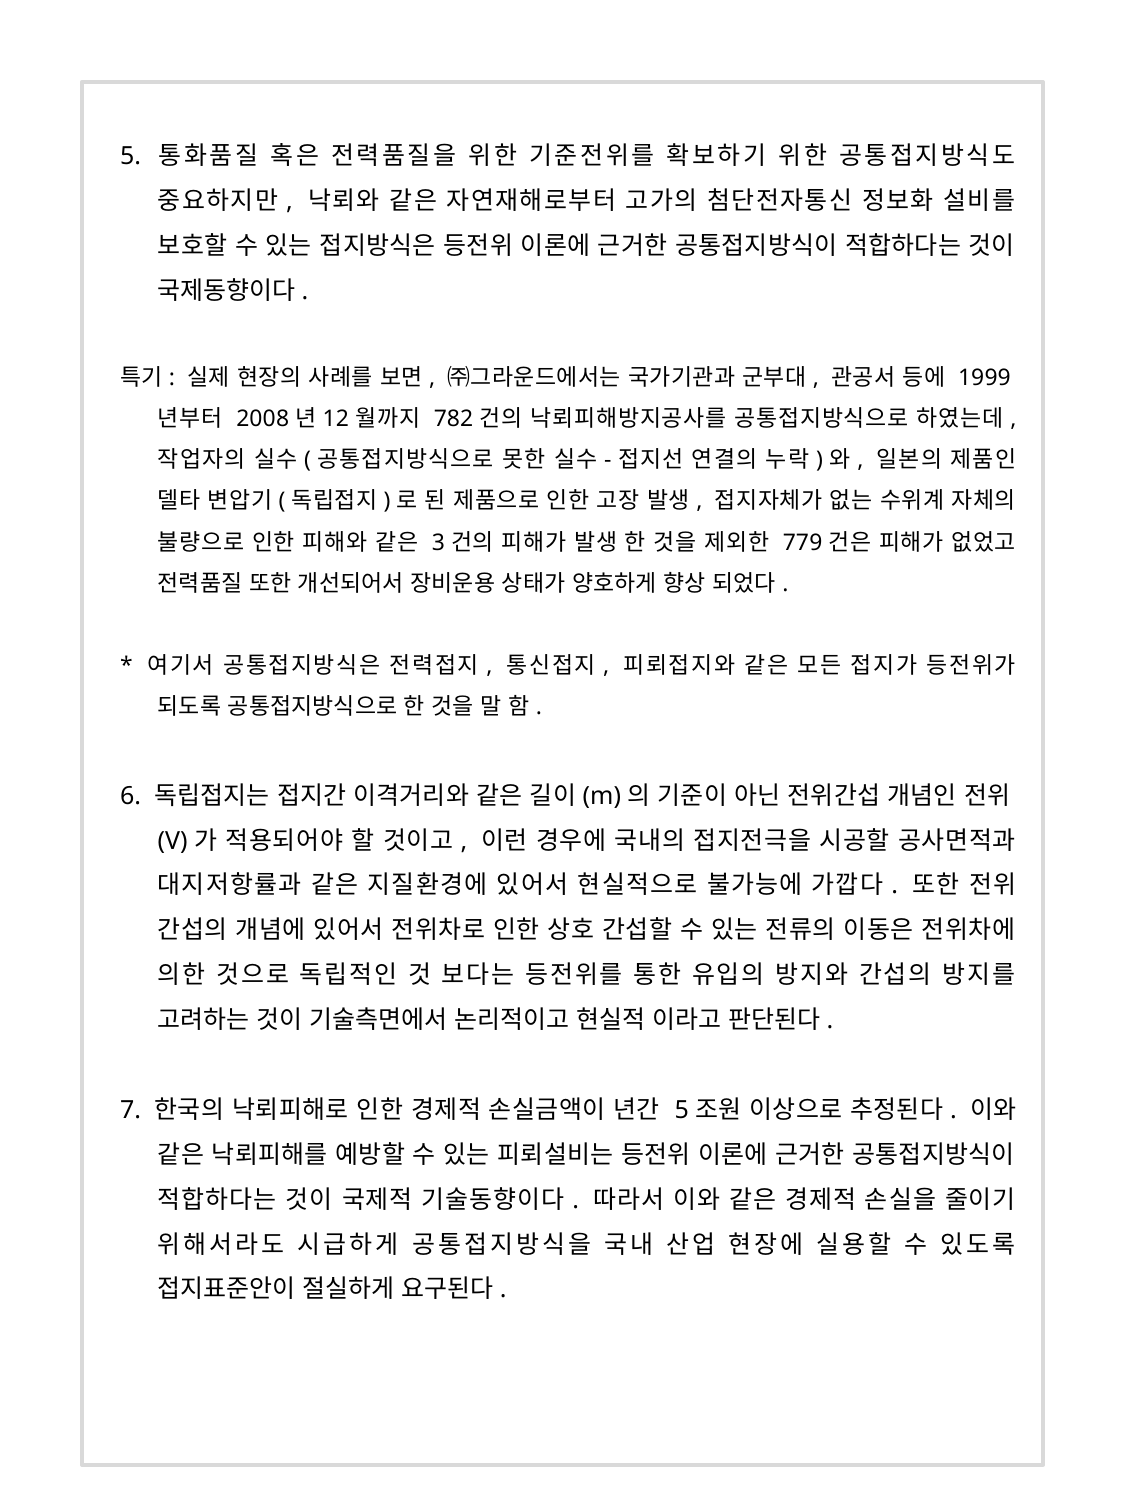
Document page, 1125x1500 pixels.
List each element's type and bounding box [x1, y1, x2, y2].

text_box [80, 80, 1045, 1467]
